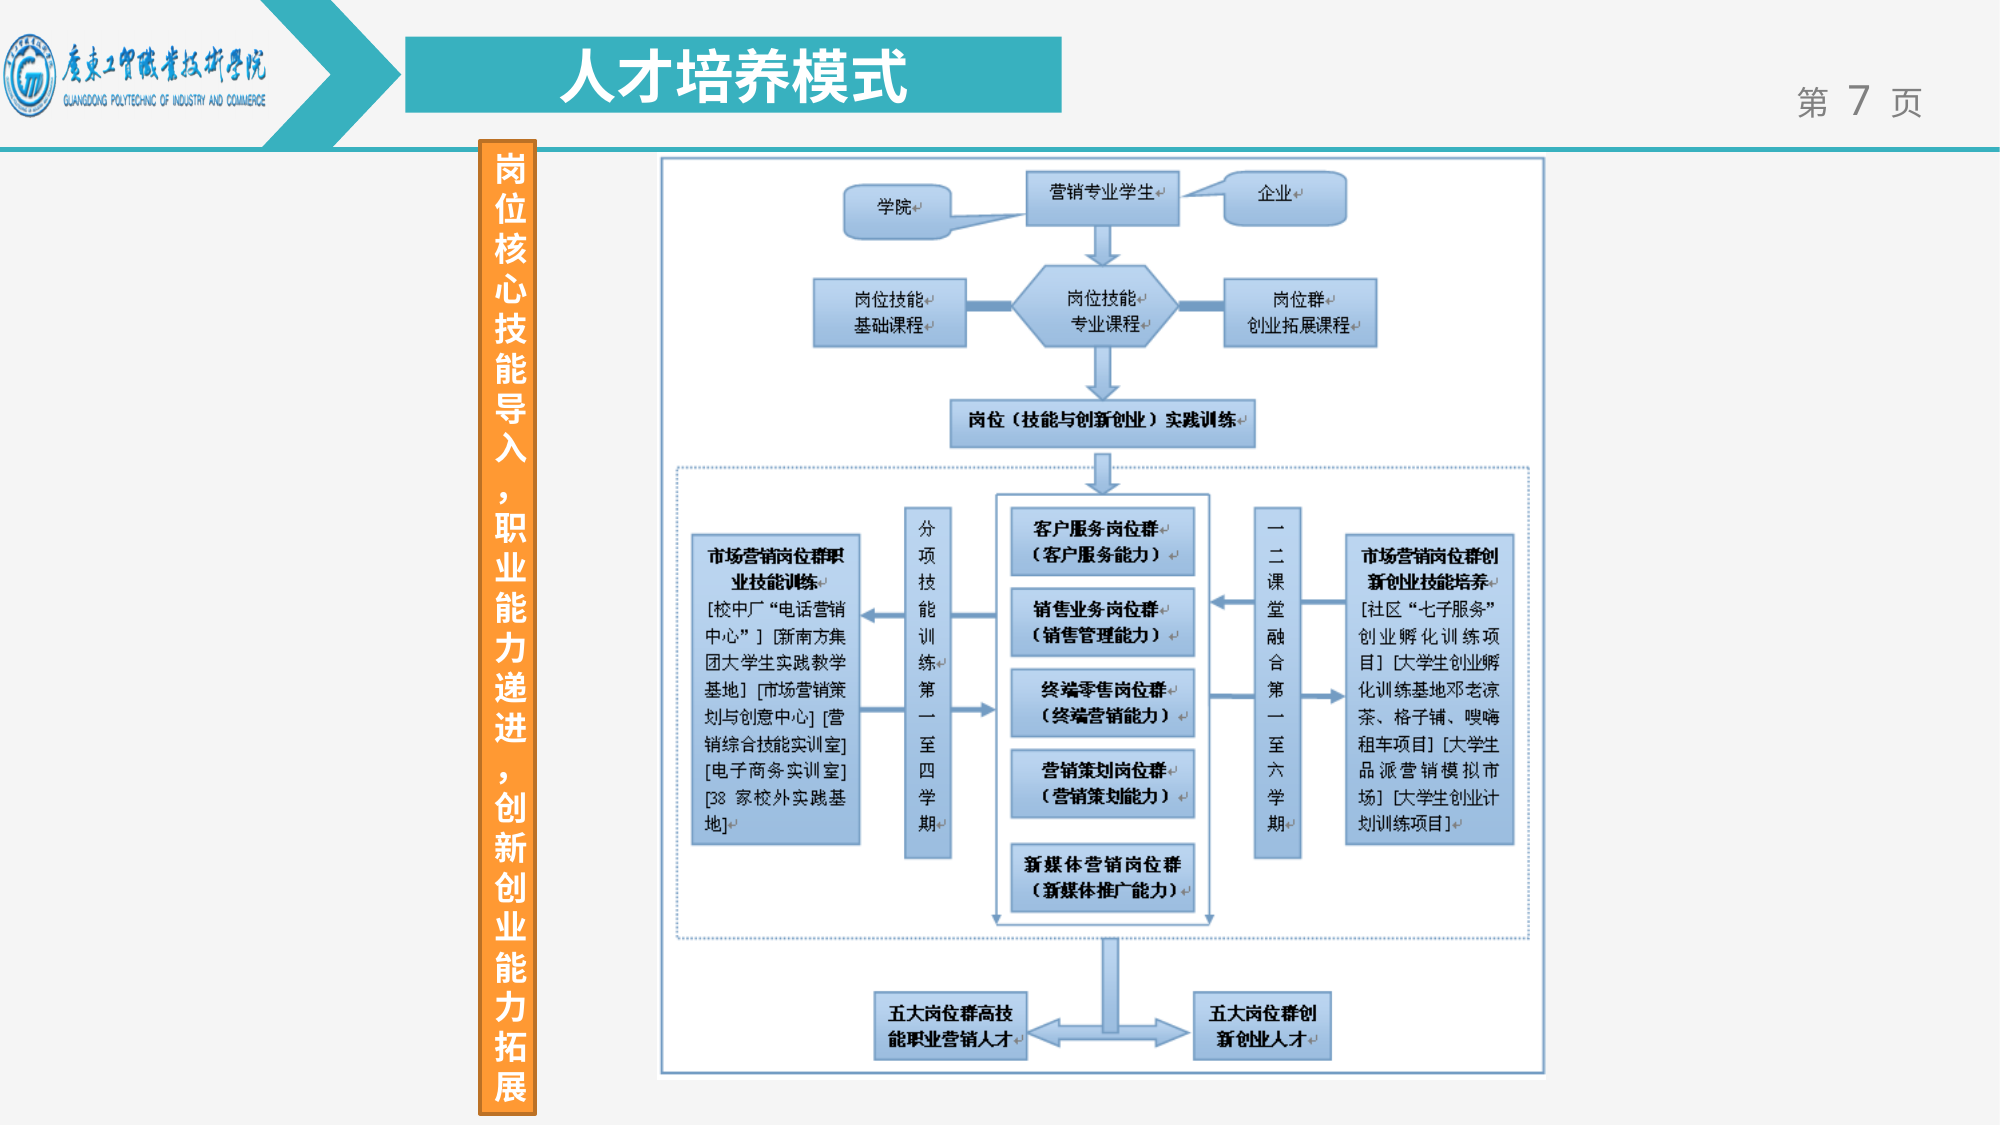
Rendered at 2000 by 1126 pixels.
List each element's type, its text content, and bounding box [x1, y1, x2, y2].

picture [657, 151, 1546, 1080]
picture [1, 30, 270, 119]
text_box 人才培养模式 [403, 35, 1064, 115]
text_box 岗 位 核 心 技 能 导 入 ， 职 业 能 力 递 进 ， 创新创业能力拓展 [478, 139, 537, 1116]
